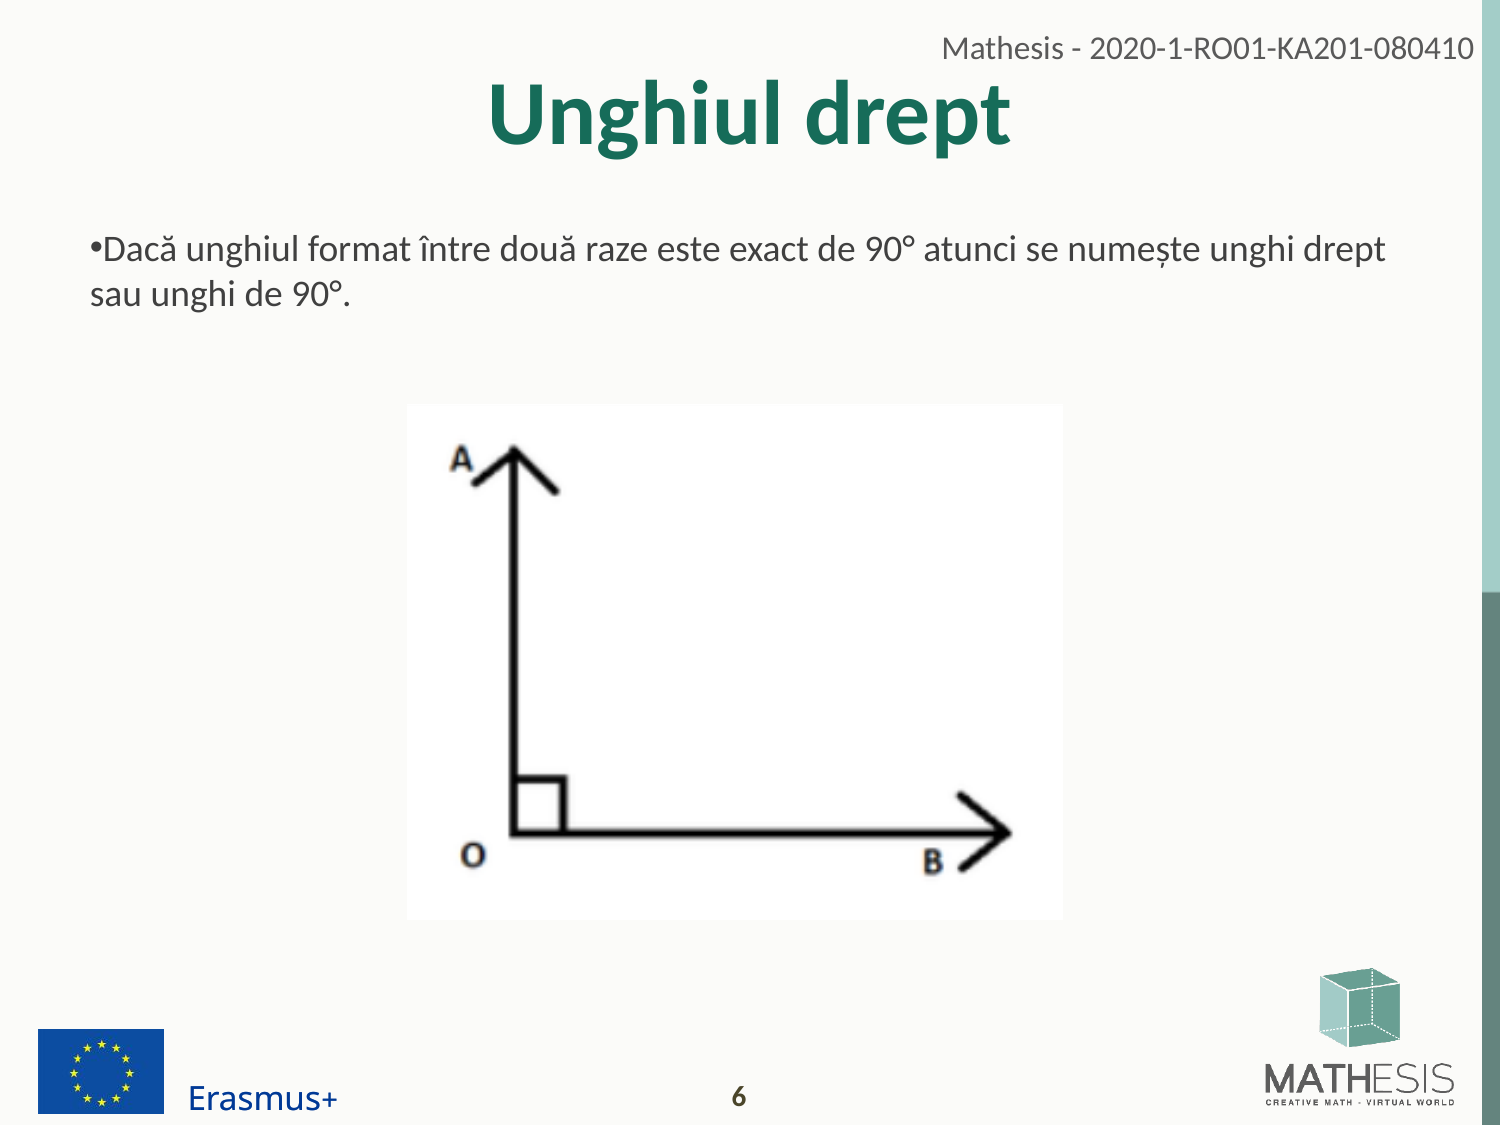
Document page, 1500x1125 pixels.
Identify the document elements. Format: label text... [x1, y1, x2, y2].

picture [38, 1029, 164, 1114]
title Unghiul drept [75, 45, 1425, 216]
list Dacă unghiul format între două raze este exact de 90° atunci se numește unghi drept sau unghi de 90°. [75, 216, 1425, 959]
picture [407, 403, 1064, 920]
